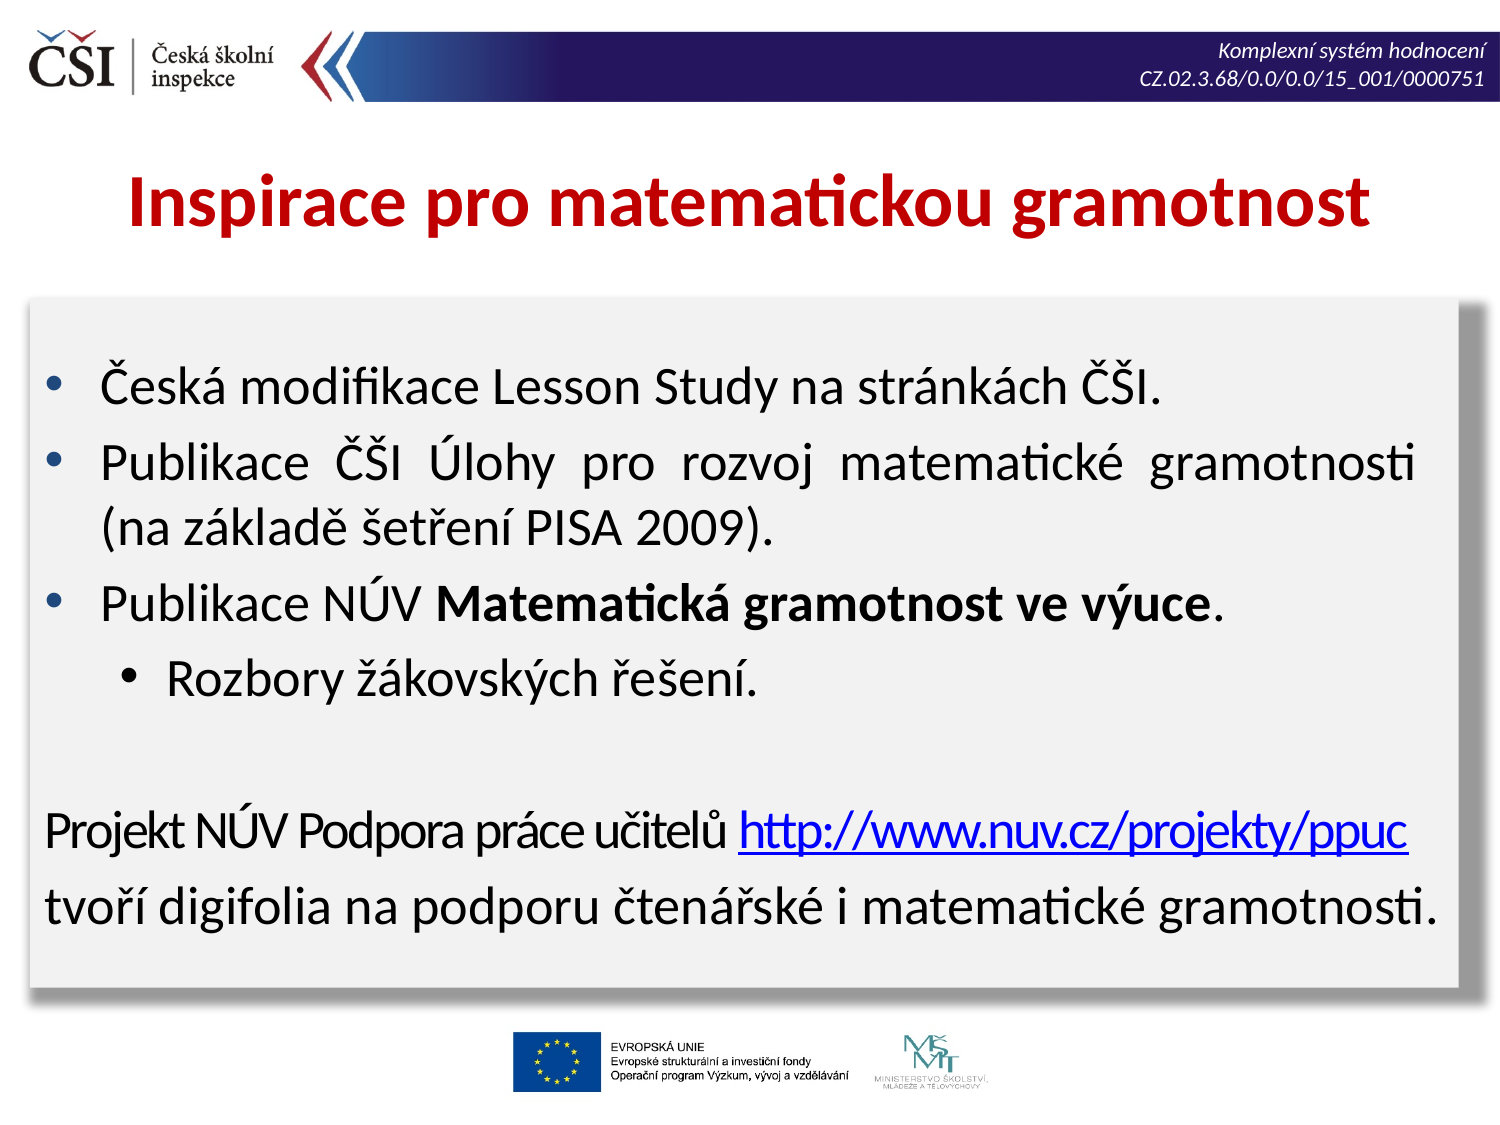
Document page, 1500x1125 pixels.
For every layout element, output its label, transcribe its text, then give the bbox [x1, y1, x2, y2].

list Česká modifikace Lesson Study na stránkách ČŠI. Publikace ČŠI Úlohy pro rozvoj matematické gramotnosti (na základě šetření PISA 2009). Publikace NÚV Matematická gramotnost ve výuce. Rozbory žákovských řešení. Projekt NÚV Podpora práce učitelů http://www.nuv.cz/projekty/ppuc tvoří digifolia na podporu čtenářské i matematické gramotnosti. [29, 297, 1459, 988]
picture [29, 30, 1500, 102]
list Inspirace pro matematickou gramotnost [29, 125, 1471, 268]
picture [483, 1002, 1017, 1121]
